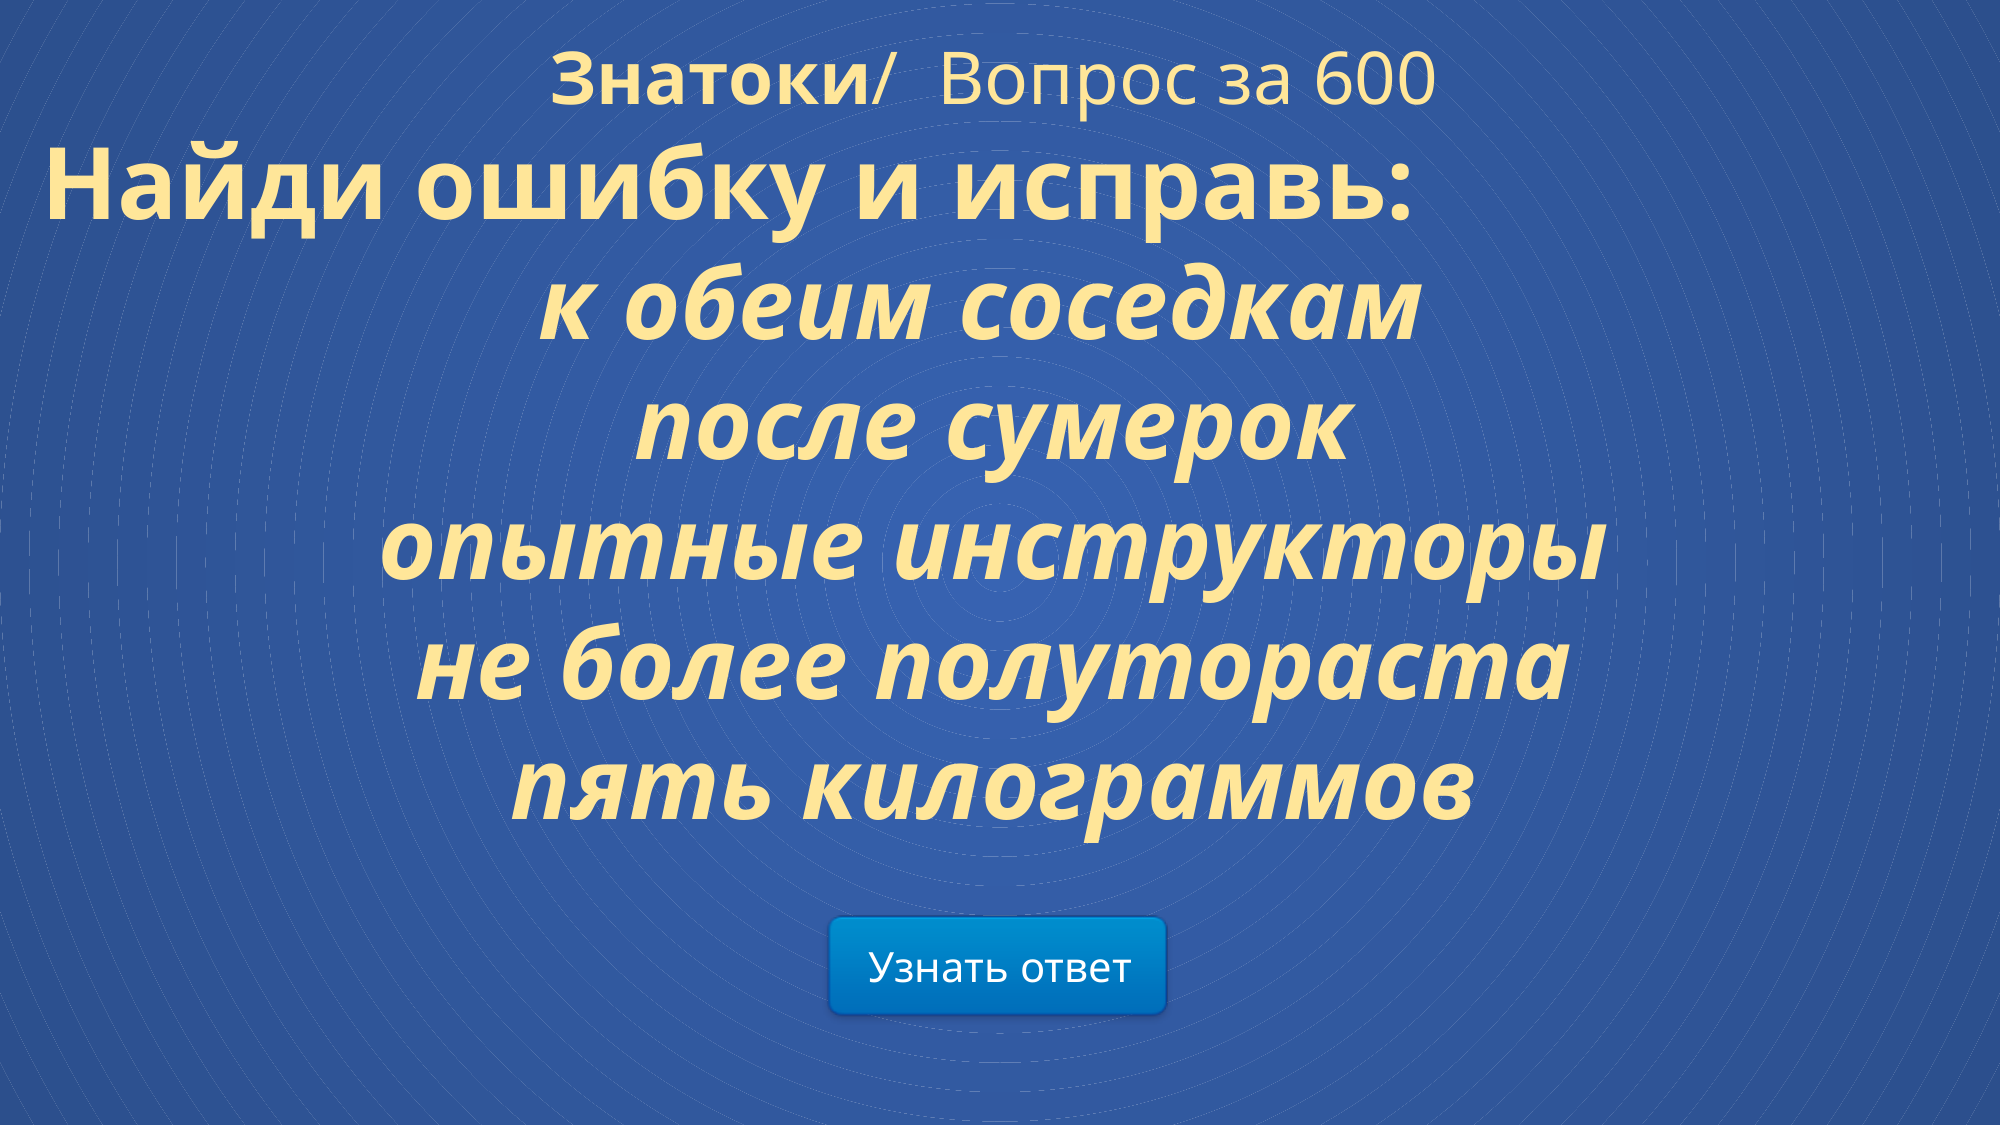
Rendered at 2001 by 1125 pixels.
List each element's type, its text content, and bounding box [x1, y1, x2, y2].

picture [793, 902, 1180, 1035]
text_box Знатоки/ Вопрос за 600 Найди ошибку и исправь: к обеим соседкам после сумерок опытные инструкторы не более полутораста пять килограммов [26, 24, 1962, 934]
